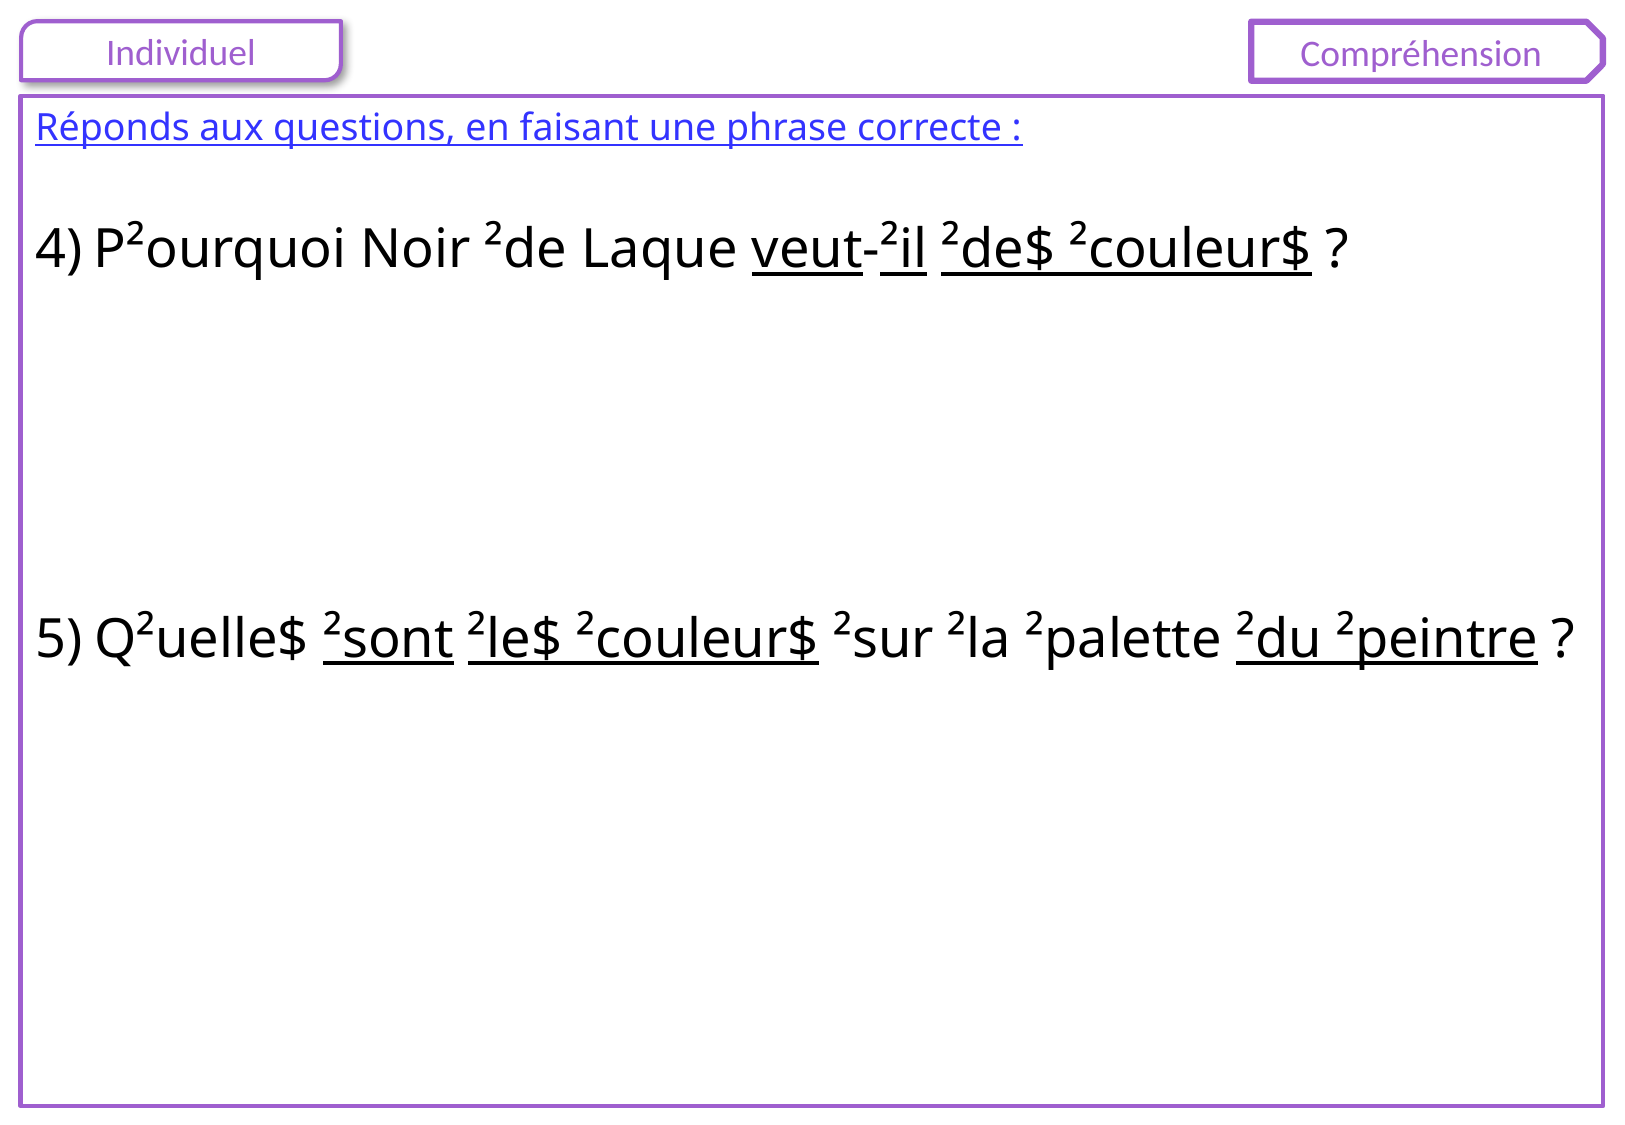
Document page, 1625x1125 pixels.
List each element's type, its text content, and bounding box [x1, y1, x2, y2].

list Compréhension [1251, 21, 1592, 81]
list Réponds aux questions, en faisant une phrase correcte : P²ourquoi Noir ²de Laque veut-²il ²de$ ²couleur$ ? Q²uelle$ ²sont ²le$ ²couleur$ ²sur ²la ²palette ²du ²peintre ? [18, 94, 1605, 1108]
